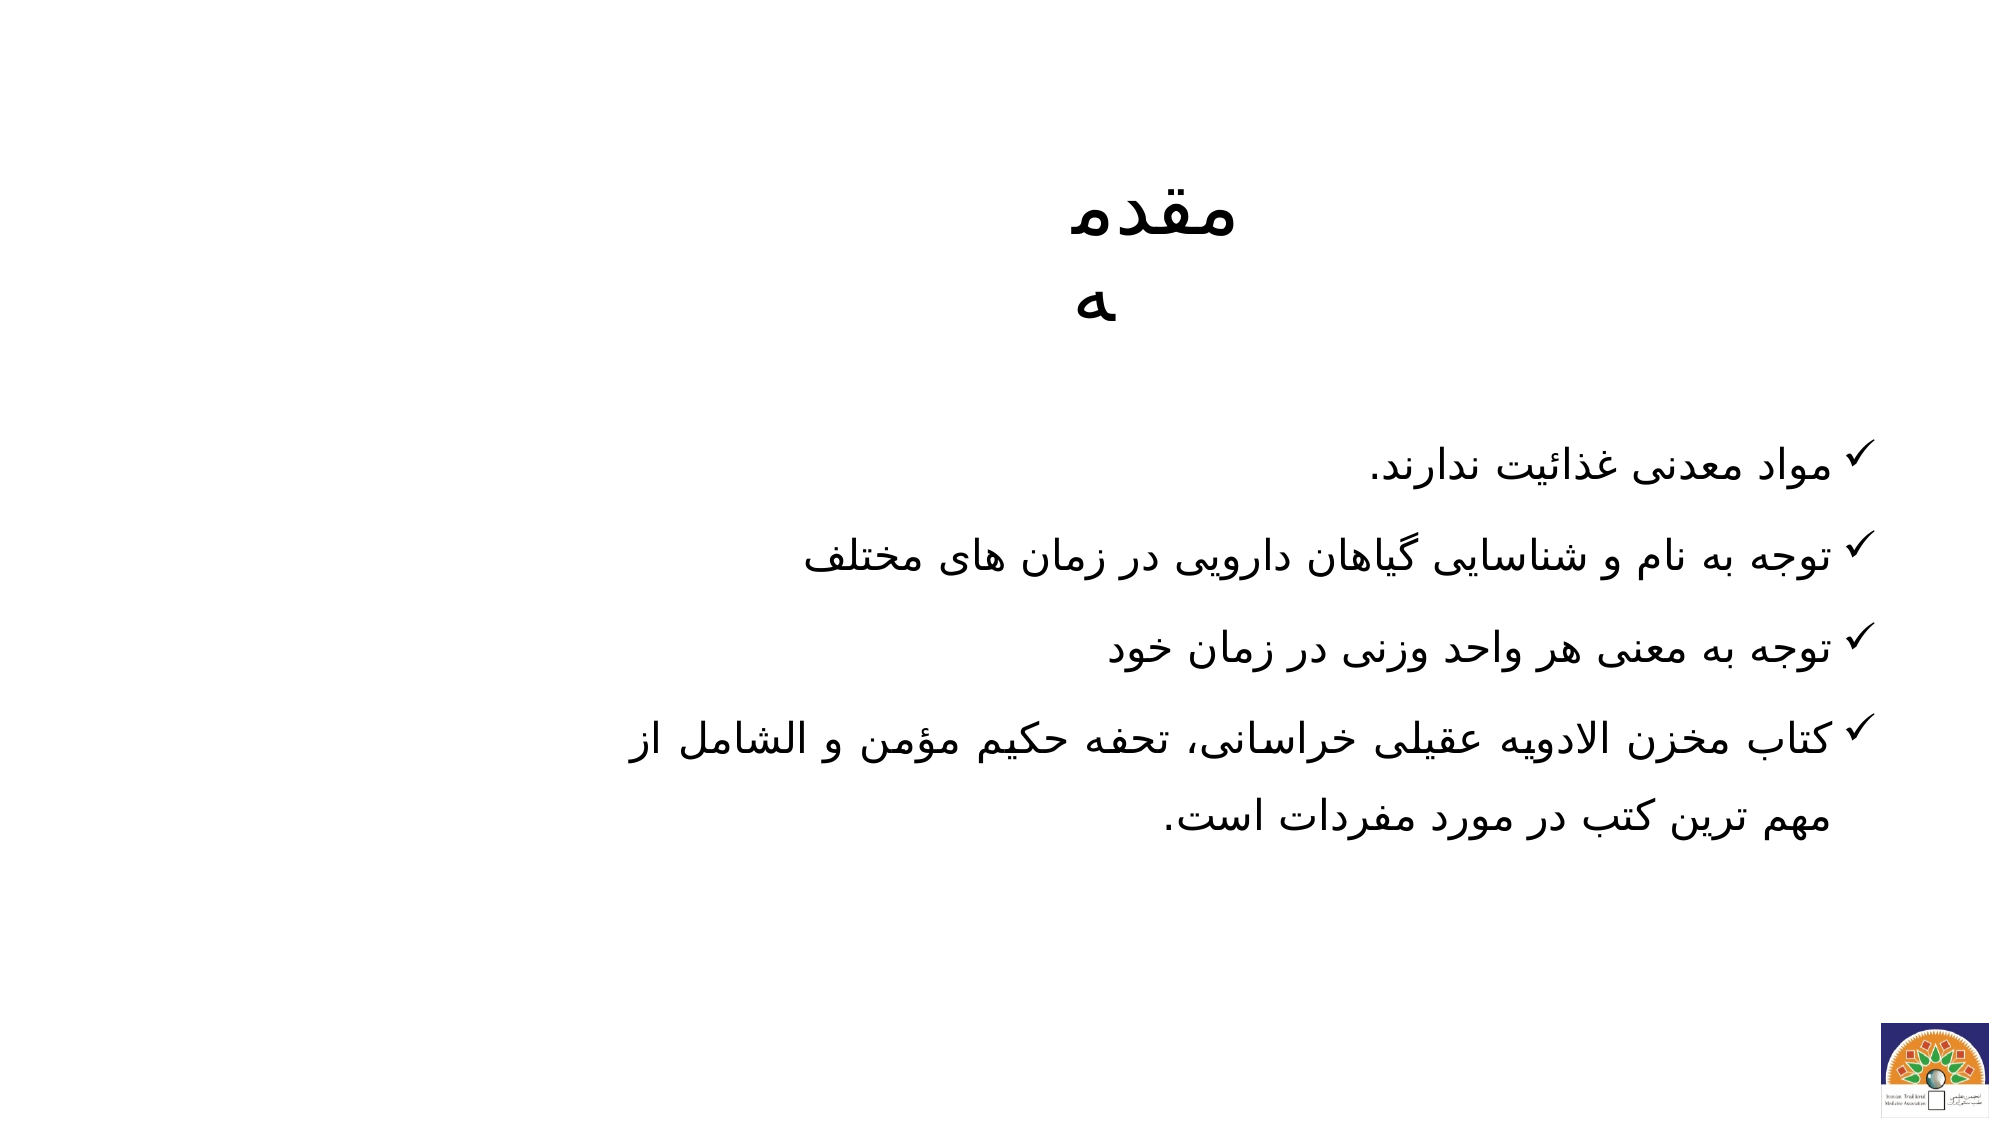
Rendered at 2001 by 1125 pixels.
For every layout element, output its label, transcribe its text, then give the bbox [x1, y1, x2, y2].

picture [1881, 1023, 1990, 1118]
title مقدمه [1057, 158, 1284, 347]
list مواد معدنی غذائیت ندارند. توجه به نام و شناسایی گیاهان دارویی در زمان های مختلف توجه به معنی هر واحد وزنی در زمان خود کتاب مخزن الادویه عقیلی خراسانی، تحفه حکیم مؤمن و الشامل از مهم ترین کتب در مورد مفردات است. [613, 403, 1884, 850]
